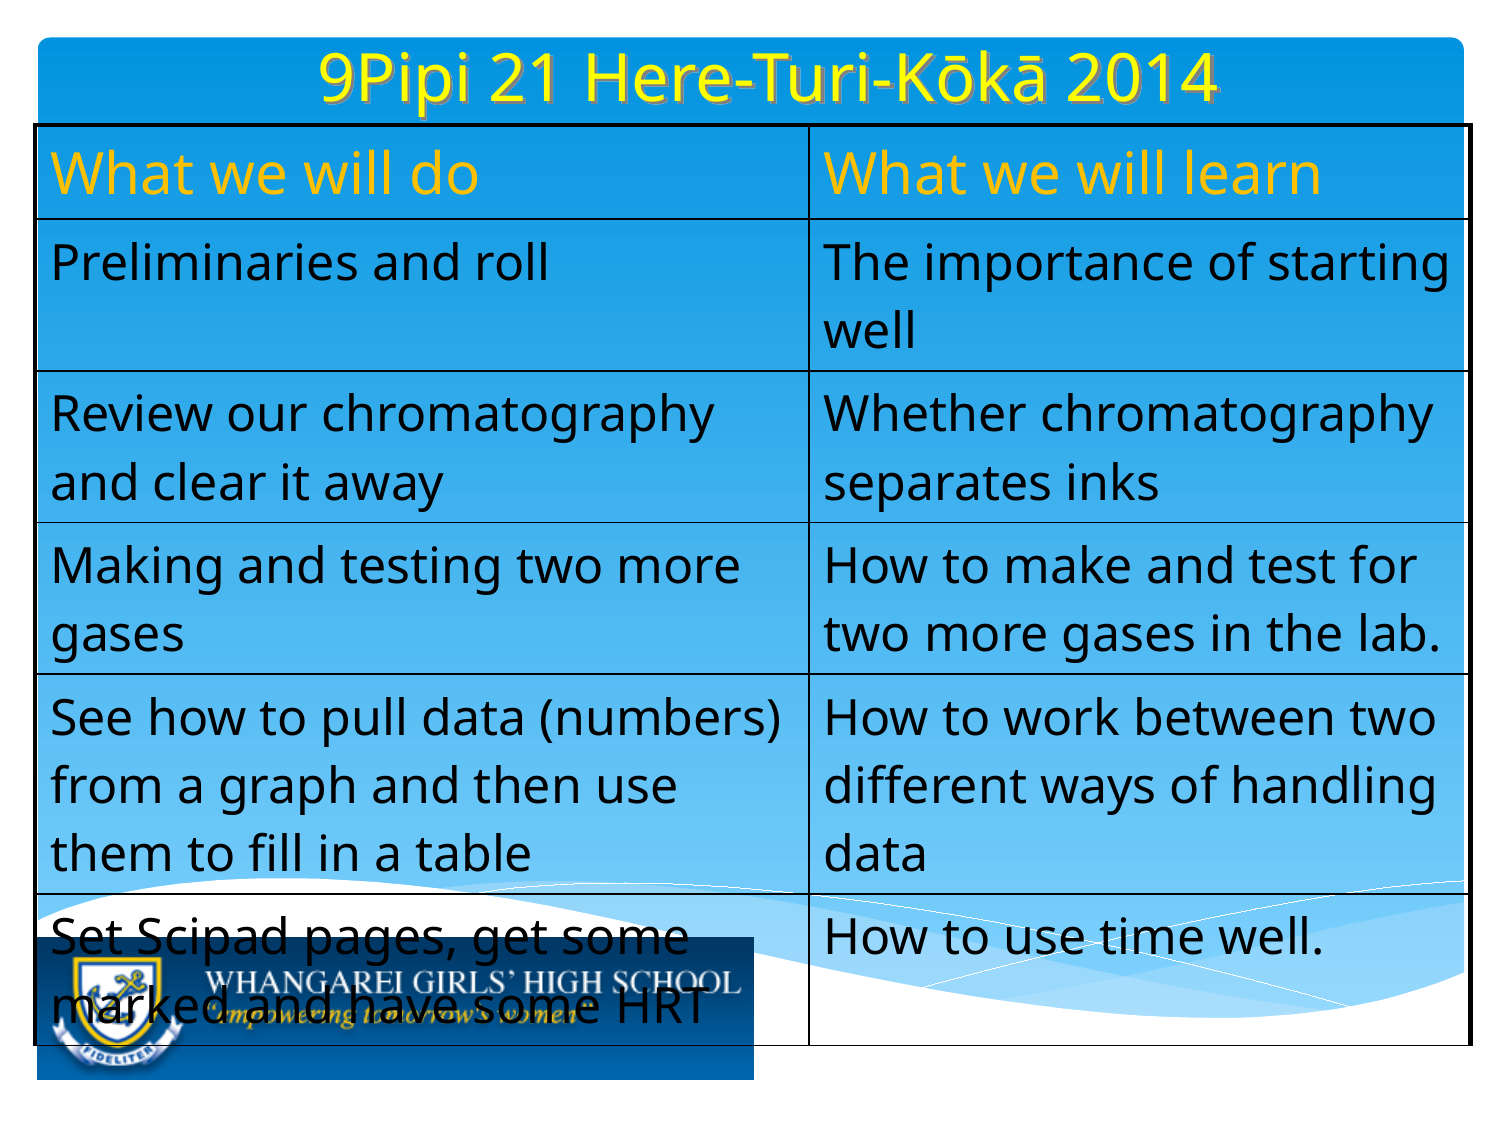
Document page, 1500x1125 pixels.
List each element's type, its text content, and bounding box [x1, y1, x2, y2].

table_cell Set Scipad pages, get some marked and have some HRT [37, 895, 808, 1045]
table_cell See how to pull data (numbers) from a graph and then use them to fill in a table [37, 675, 808, 893]
table_cell Making and testing two more gases [37, 523, 808, 673]
table_cell How to work between two different ways of handling data [810, 675, 1468, 893]
table_cell The importance of starting well [810, 220, 1468, 370]
table_header What we will learn [810, 127, 1468, 218]
table_cell Review our chromatography and clear it away [37, 372, 808, 522]
table_cell Whether chromatography separates inks [810, 372, 1468, 522]
text_box 9Pipi 21 Here-Turi-Kōkā 2014 [162, 24, 1375, 123]
table_cell How to use time well. [810, 895, 1468, 1045]
table_header What we will do [37, 127, 808, 218]
picture [37, 937, 754, 1080]
table_cell Preliminaries and roll [37, 220, 808, 370]
table_cell How to make and test for two more gases in the lab. [810, 523, 1468, 673]
